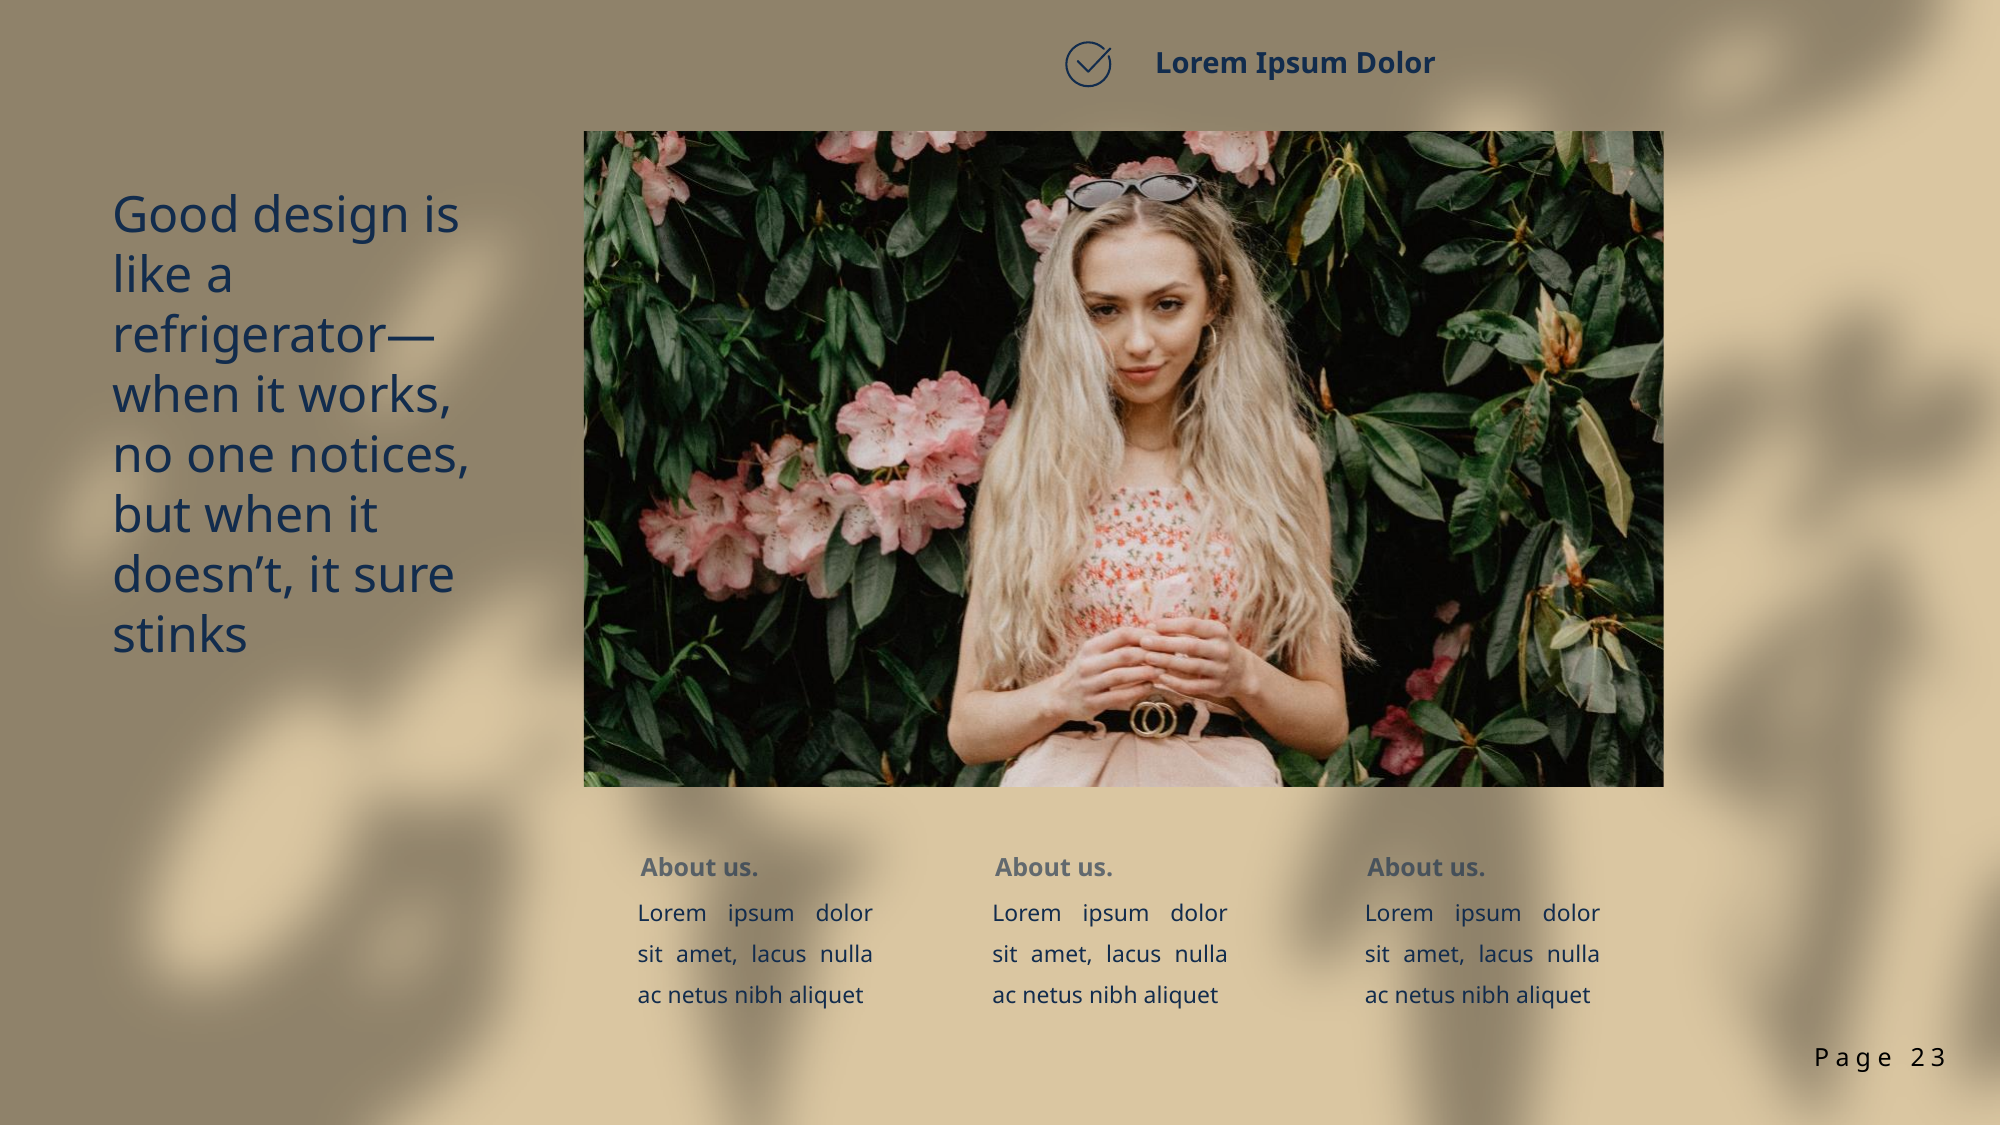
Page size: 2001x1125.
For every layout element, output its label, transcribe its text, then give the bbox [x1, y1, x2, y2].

text_box About us. [640, 836, 889, 882]
text_box Lorem ipsum dolor sit amet, lacus nulla ac netus nibh aliquet [977, 877, 1244, 1016]
picture [0, 0, 2000, 1125]
text_box Good design is like a refrigerator—when it works, no one notices, but when it doesn’t, it sure stinks [97, 175, 520, 671]
text_box Lorem ipsum dolor sit amet, lacus nulla ac netus nibh aliquet [623, 877, 889, 1016]
text_box Lorem Ipsum Dolor [1140, 41, 1715, 109]
text_box Lorem ipsum dolor sit amet, lacus nulla ac netus nibh aliquet [1349, 877, 1616, 1016]
text_box About us. [995, 836, 1244, 882]
text_box About us. [1367, 836, 1616, 882]
text_box [1065, 41, 1112, 88]
